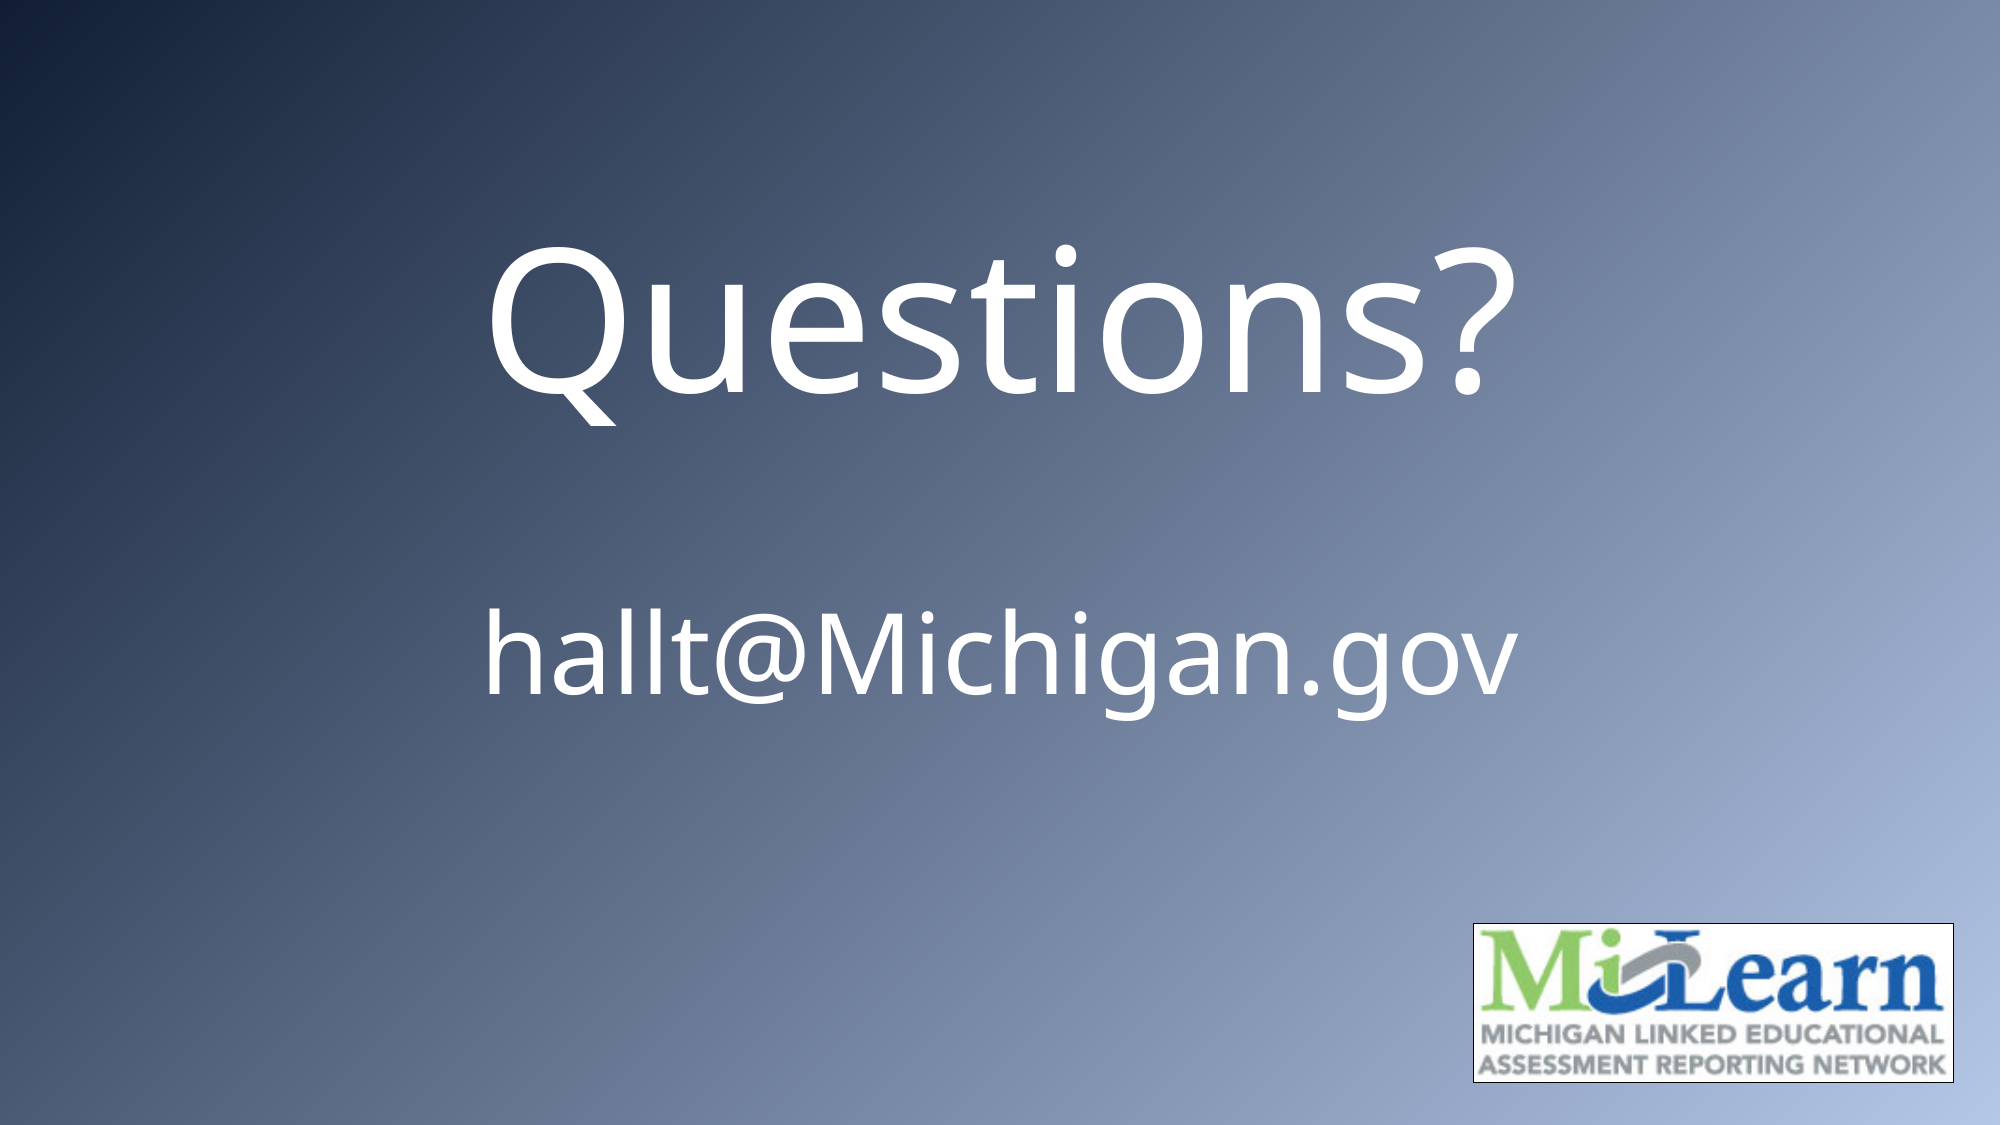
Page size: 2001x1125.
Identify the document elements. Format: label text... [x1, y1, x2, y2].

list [1472, 923, 1954, 1083]
title Questions? hallt@Michigan.gov [137, 59, 1863, 879]
